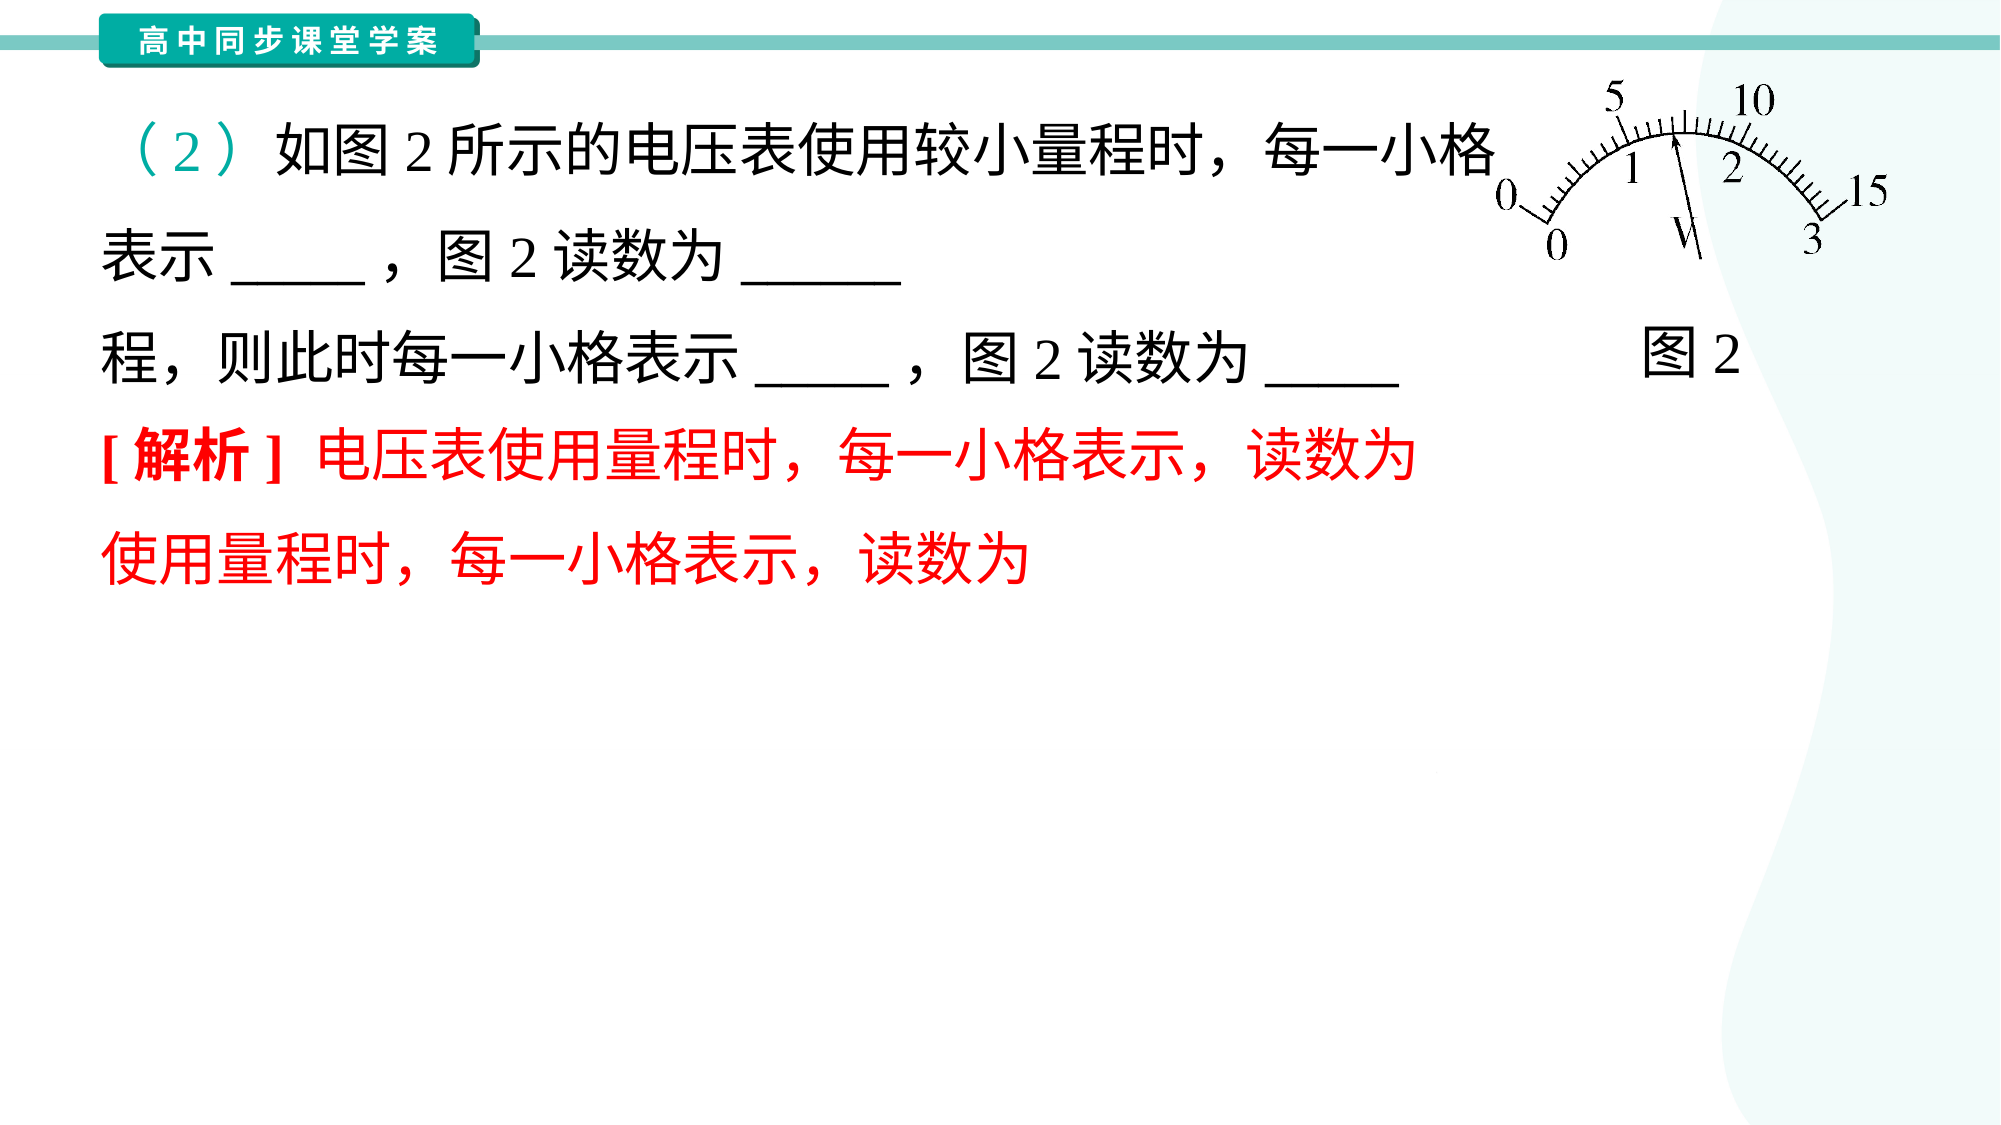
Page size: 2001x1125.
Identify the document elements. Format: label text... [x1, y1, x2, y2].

text_box 图2 [1641, 280, 1742, 444]
picture [0, 0, 2000, 1125]
